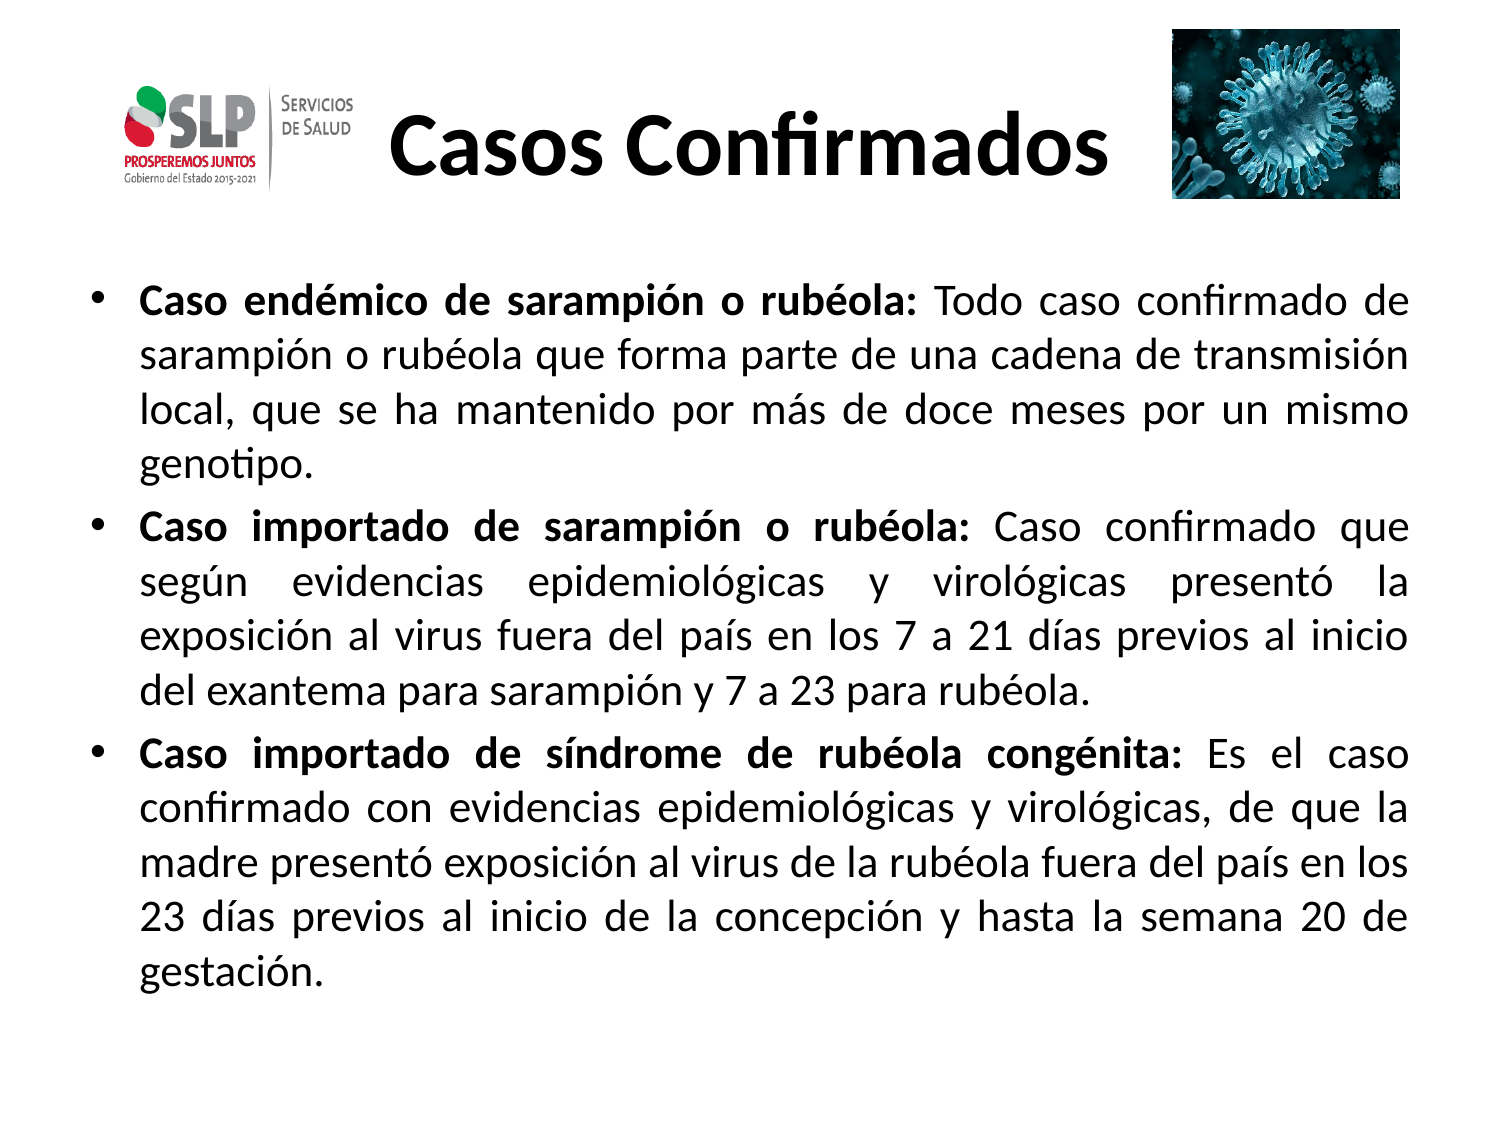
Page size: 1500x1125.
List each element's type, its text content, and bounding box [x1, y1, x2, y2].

list Caso endémico de sarampión o rubéola: Todo caso confirmado de sarampión o rubéola que forma parte de una cadena de transmisión local, que se ha mantenido por más de doce meses por un mismo genotipo. Caso importado de sarampión o rubéola: Caso confirmado que según evidencias epidemiológicas y virológicas presentó la exposición al virus fuera del país en los 7 a 21 días previos al inicio del exantema para sarampión y 7 a 23 para rubéola. Caso importado de síndrome de rubéola congénita: Es el caso confirmado con evidencias epidemiológicas y virológicas, de que la madre presentó exposición al virus de la rubéola fuera del país en los 23 días previos al inicio de la concepción y hasta la semana 20 de gestación. [75, 262, 1425, 1005]
picture [1172, 29, 1400, 199]
title Casos Confirmados [75, 45, 1425, 233]
picture [88, 57, 378, 199]
